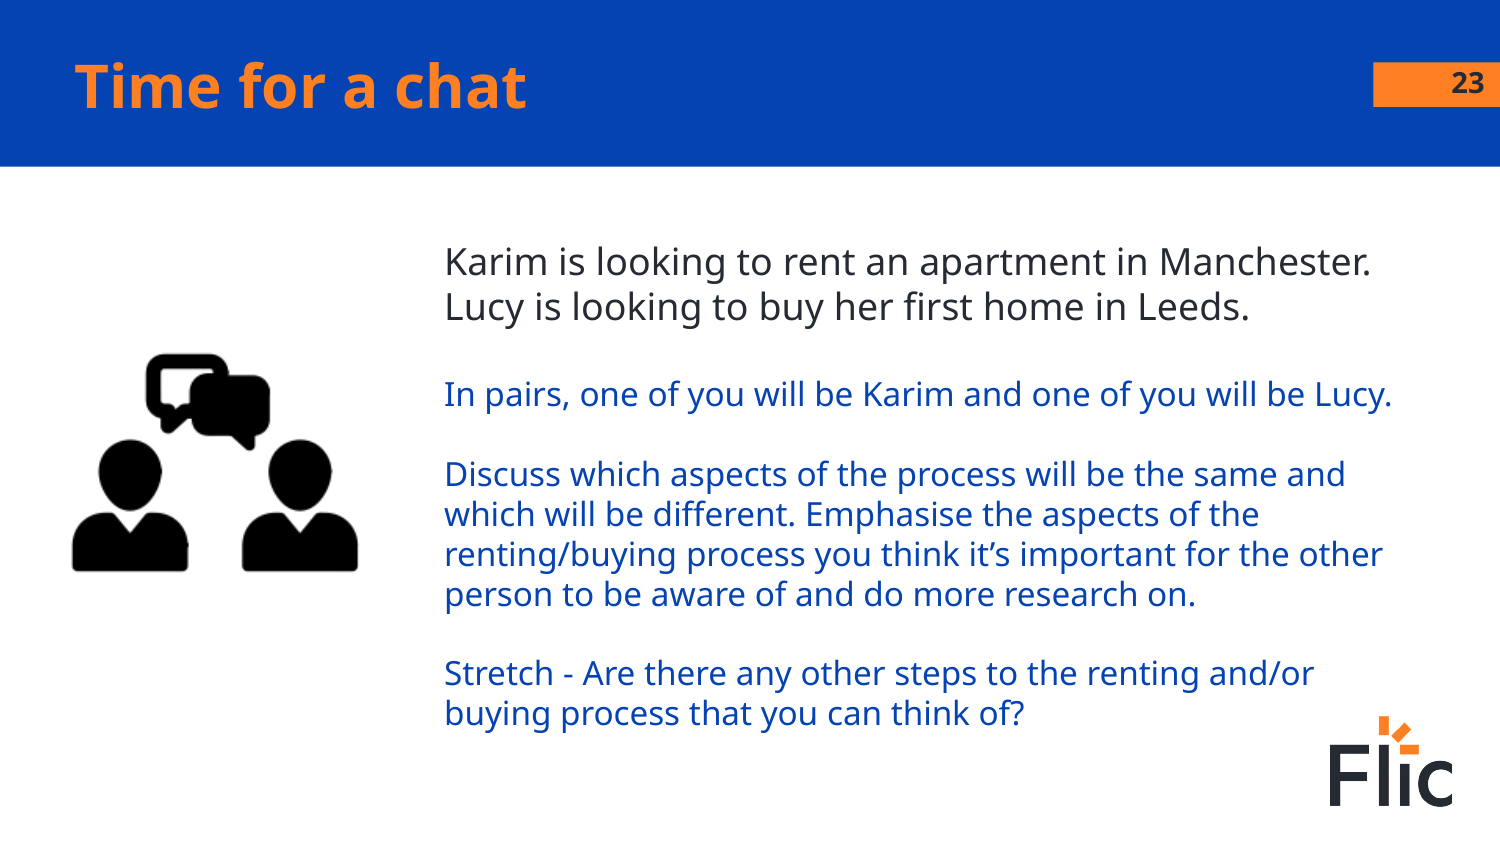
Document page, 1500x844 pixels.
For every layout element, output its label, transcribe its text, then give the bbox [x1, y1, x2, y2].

picture [1330, 716, 1452, 807]
slide_number 23 [1410, 49, 1500, 115]
picture [58, 306, 372, 620]
list Karim is looking to rent an apartment in Manchester. Lucy is looking to buy her first home in Leeds. In pairs, one of you will be Karim and one of you will be Lucy. Discuss which aspects of the process will be the same and which will be different. Emphasise the aspects of the renting/buying process you think it’s important for the other person to be aware of and do more research on. Stretch - Are there any other steps to the renting and/or buying process that you can think of? [429, 230, 1427, 774]
text_box Time for a chat [59, 32, 1406, 136]
